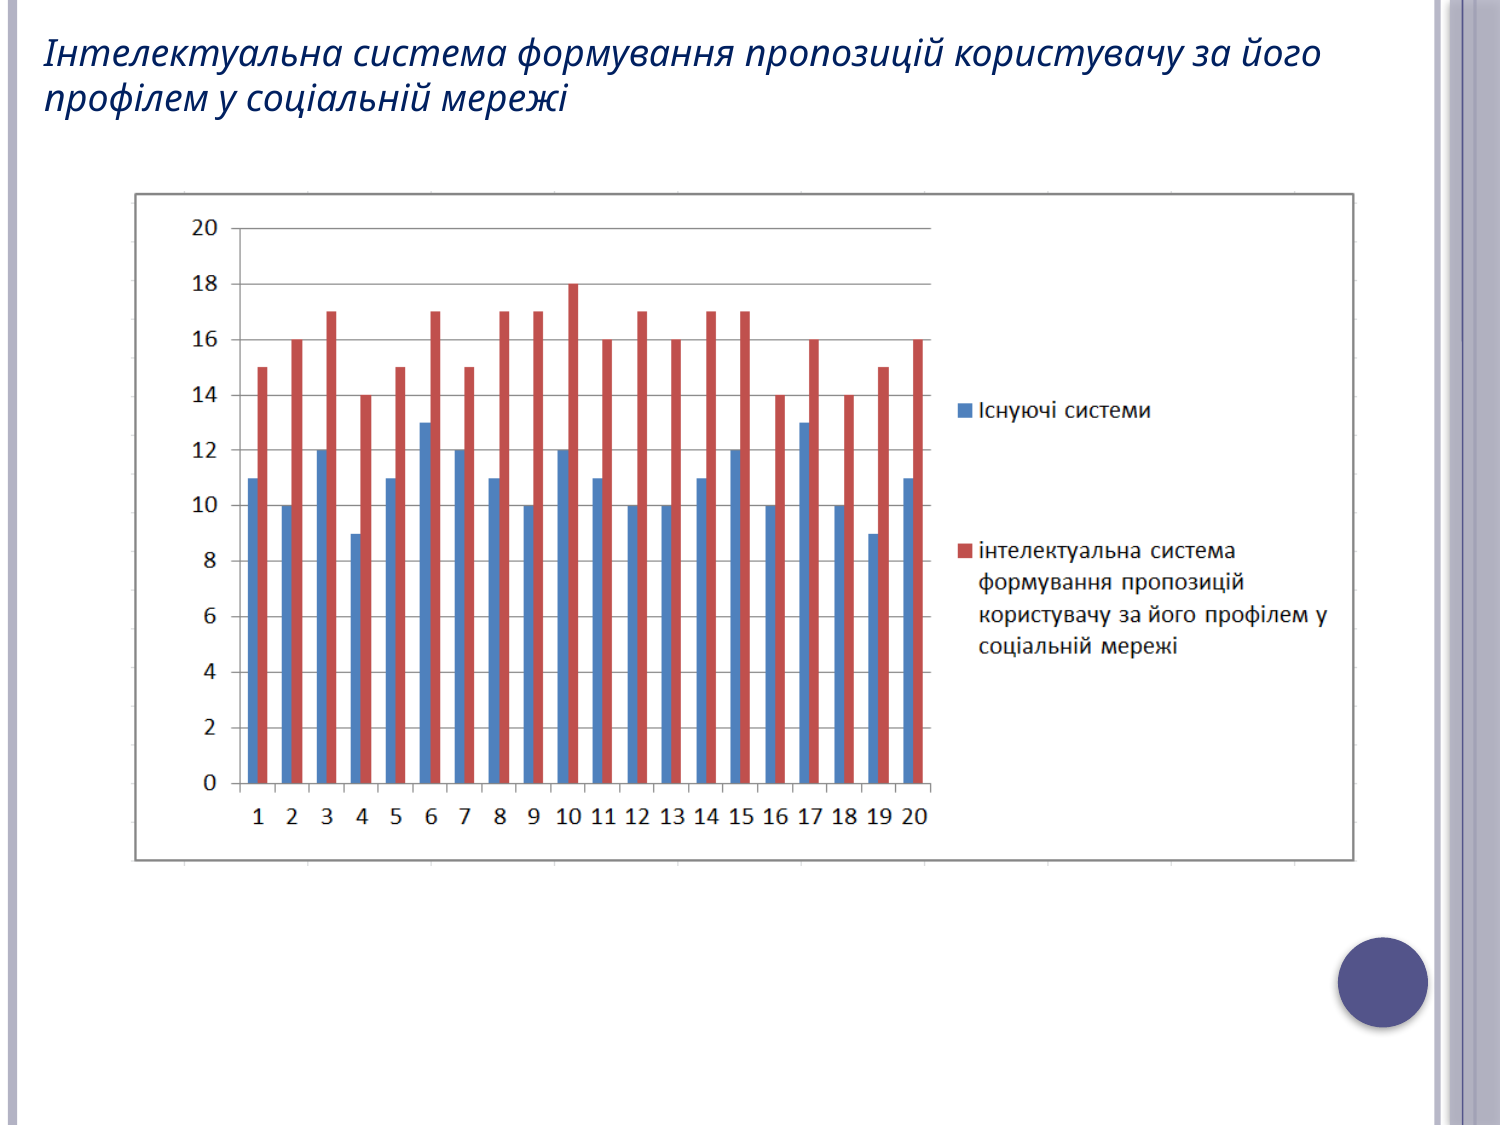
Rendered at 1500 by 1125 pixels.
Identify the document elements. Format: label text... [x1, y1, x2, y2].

text_box Інтелектуальна система формування пропозицій користувачу за його профілем у соціальній мережі [29, 54, 1459, 127]
picture [130, 191, 1358, 866]
